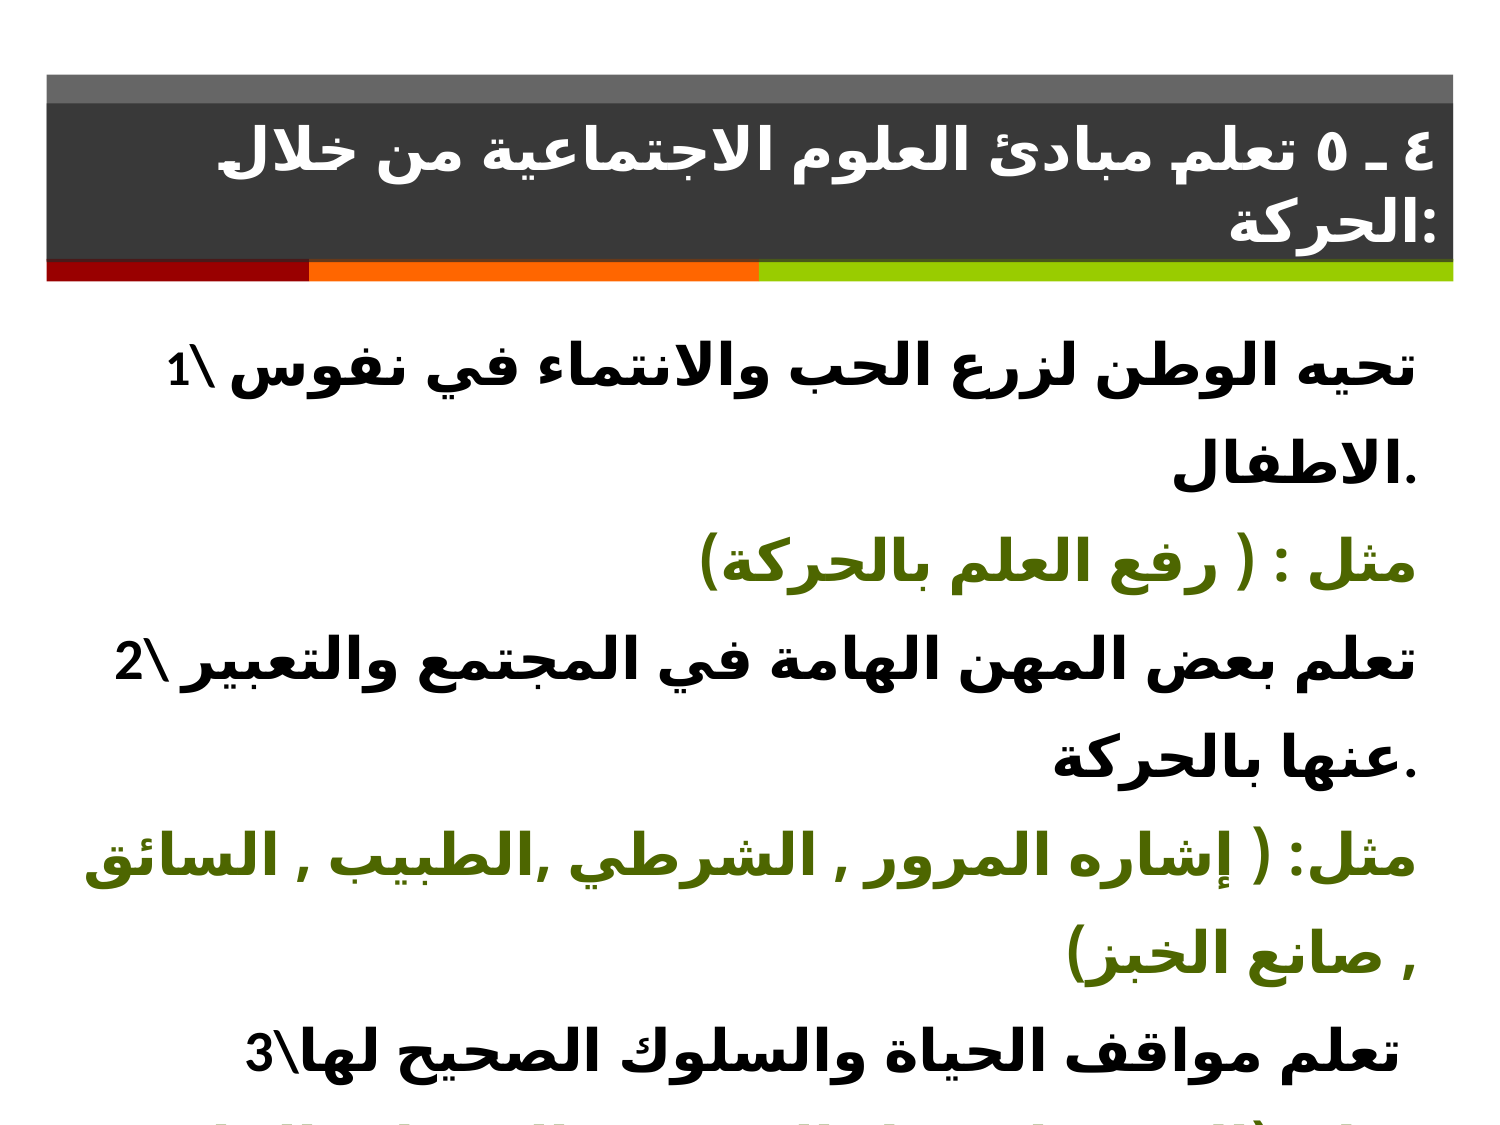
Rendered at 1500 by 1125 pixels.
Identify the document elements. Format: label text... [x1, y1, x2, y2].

title ٤ ـ ٥ تعلم مبادئ العلوم الاجتماعية من خلال الحركة: [46, 103, 1454, 263]
text_box 1\ تحيه الوطن لزرع الحب والانتماء في نفوس الاطفال. مثل : ( رفع العلم بالحركة) 2\ تعلم بعض المهن الهامة في المجتمع والتعبير عنها بالحركة. مثل: ( إشاره المرور , الشرطي ,الطبيب , السائق , صانع الخبز) 3\تعلم مواقف الحياة والسلوك الصحيح لها مثل: (الاستئذان قبل الخروج و الدخول , إلقاء التحية , المساعدة أثناء الحريق) 4\تعلم ثقافة المجتمع مع الجماعة من خلال القصة الحركية والأنشطة الإيقاعية. [63, 291, 1434, 1125]
